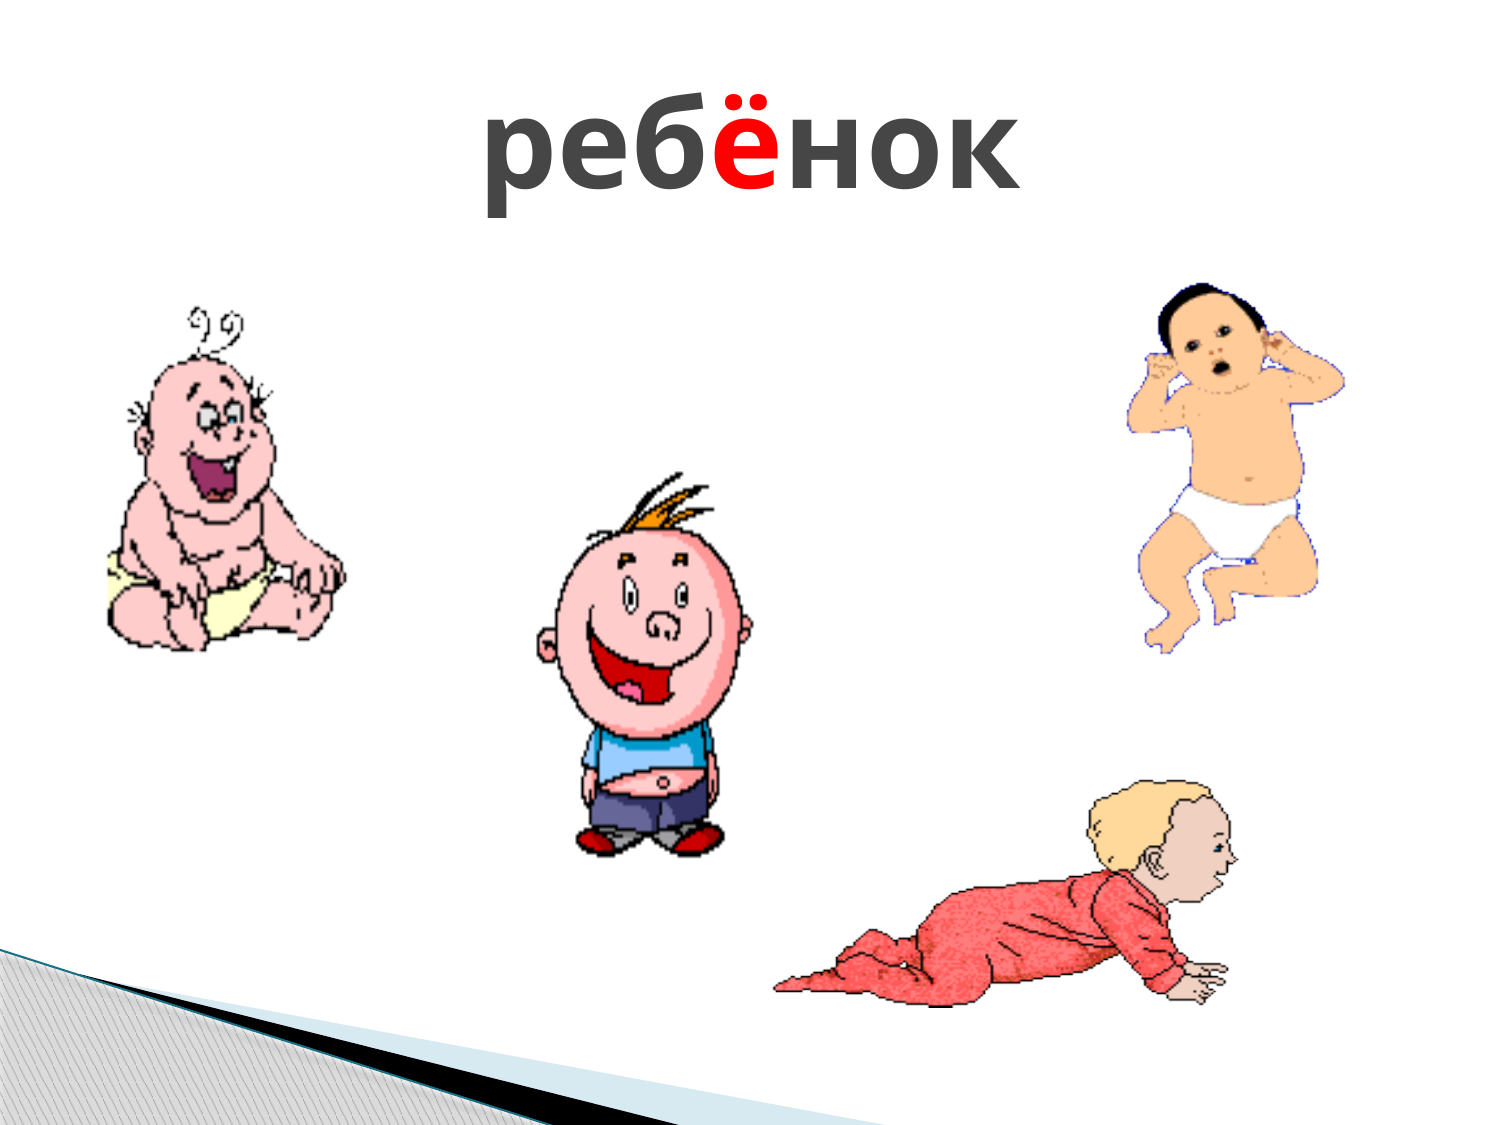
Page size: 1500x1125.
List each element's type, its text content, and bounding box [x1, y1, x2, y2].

picture [761, 761, 1262, 1008]
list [409, 386, 926, 868]
title ребёнок [75, 45, 1425, 233]
picture [1124, 280, 1348, 657]
picture [34, 304, 368, 669]
